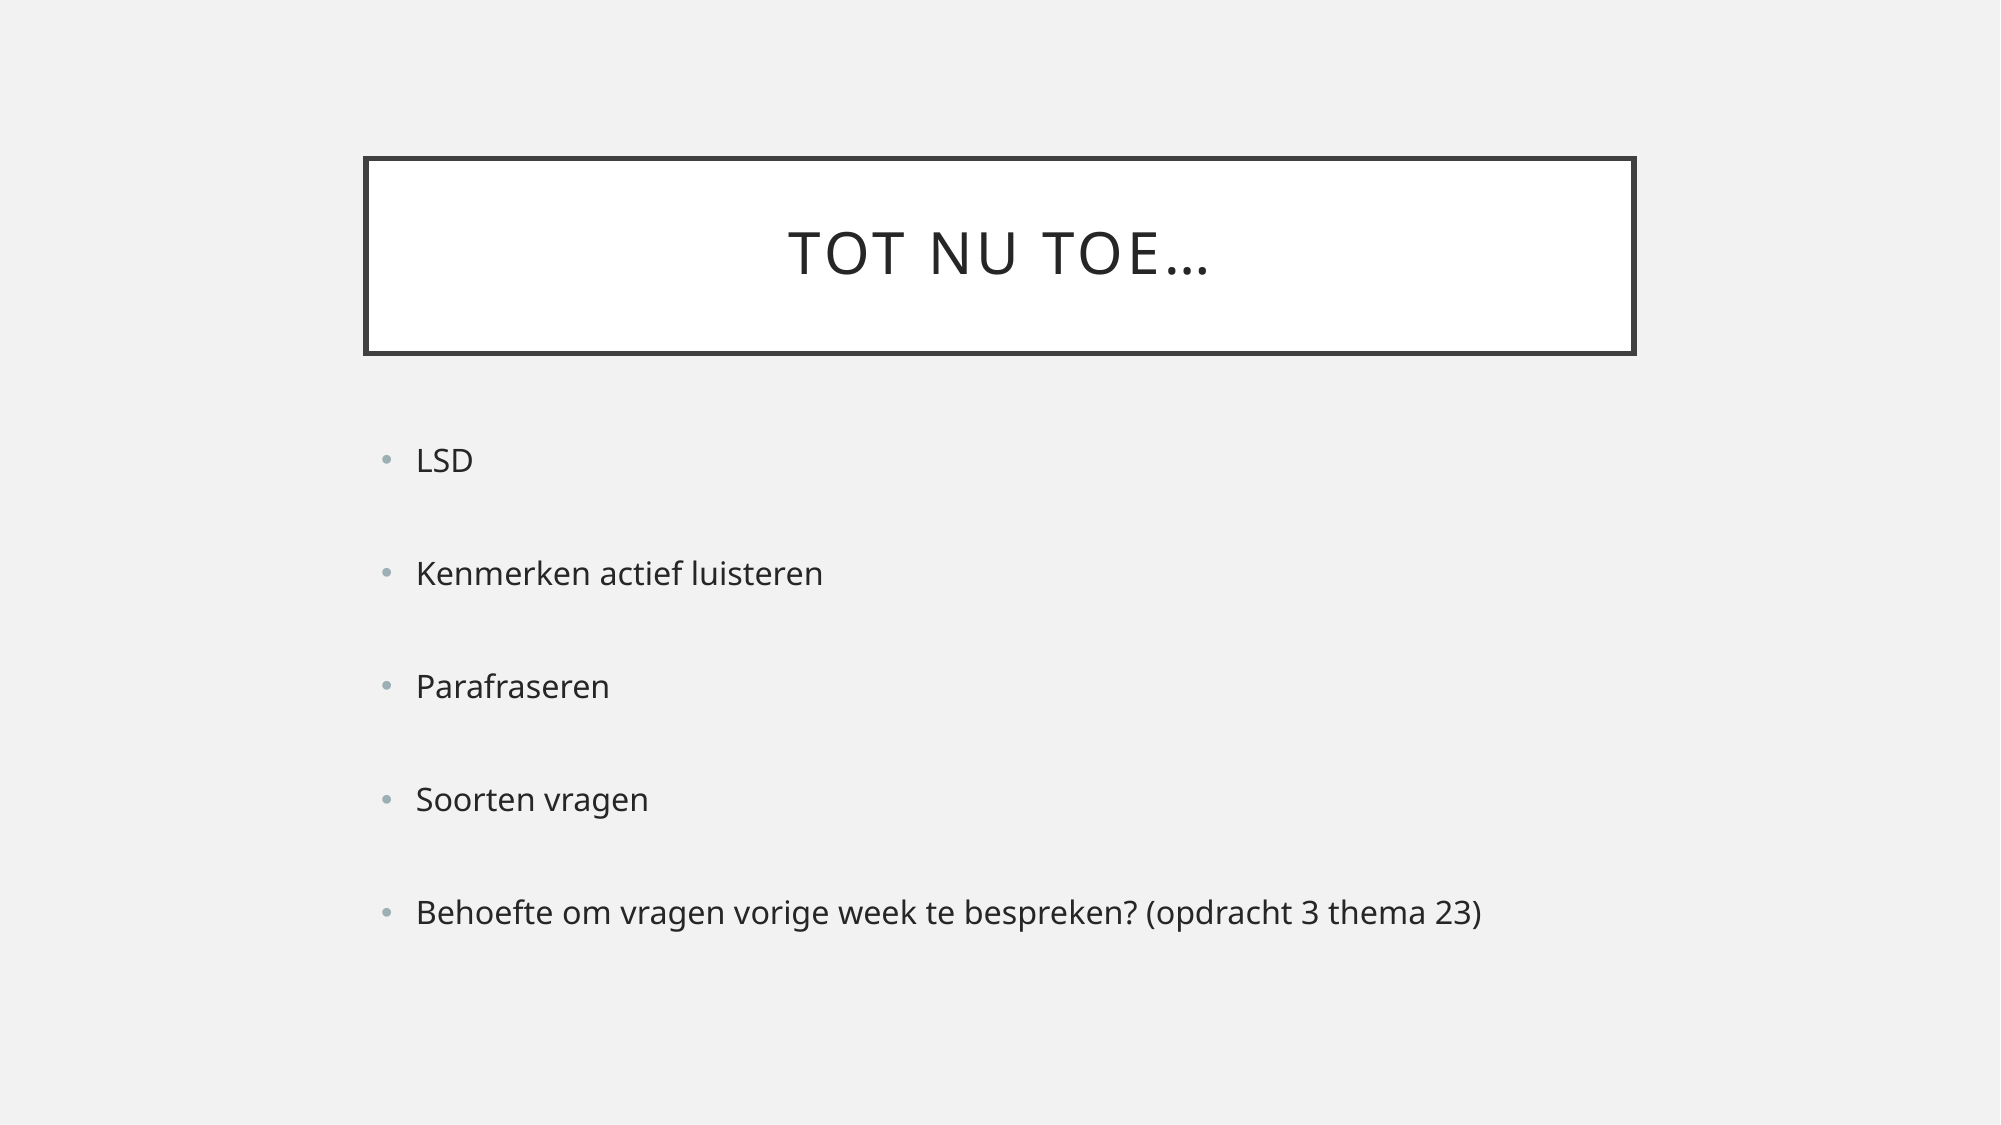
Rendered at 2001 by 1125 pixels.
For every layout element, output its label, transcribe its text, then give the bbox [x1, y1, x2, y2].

title Tot nu toe… [363, 156, 1637, 356]
list LSD Kenmerken actief luisteren Parafraseren Soorten vragen Behoefte om vragen vorige week te bespreken? (opdracht 3 thema 23) [366, 432, 1634, 942]
